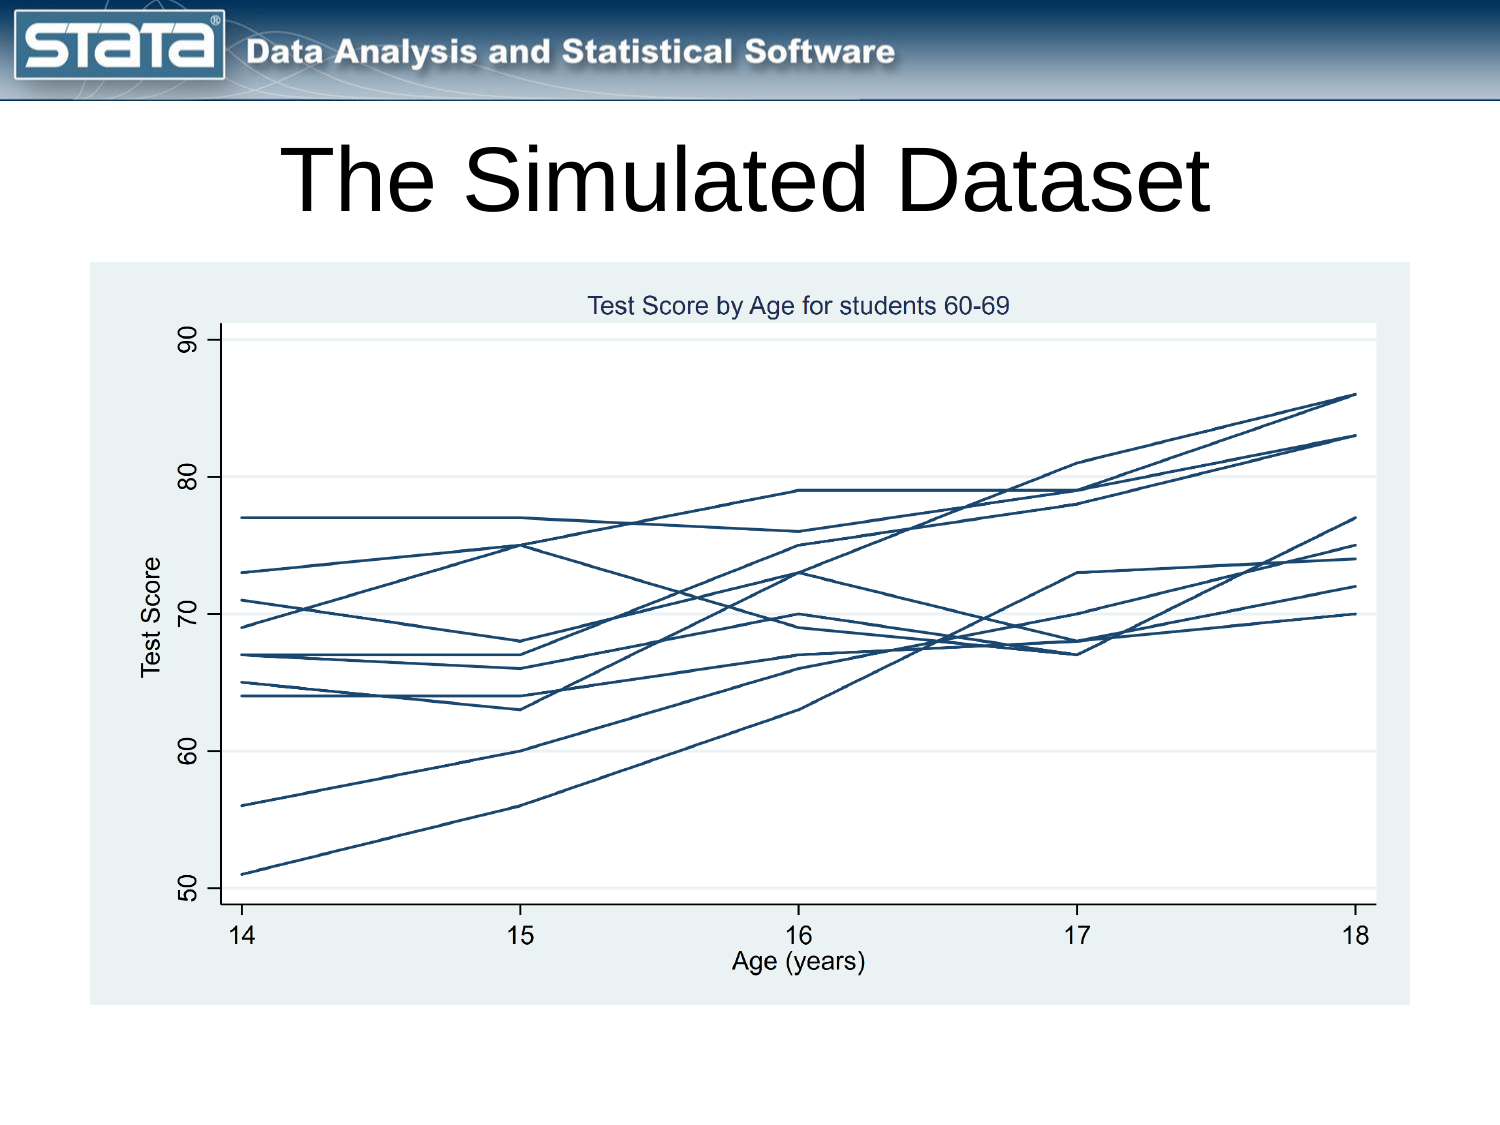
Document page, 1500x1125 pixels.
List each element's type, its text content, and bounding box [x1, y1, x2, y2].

picture [0, 0, 1500, 102]
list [89, 262, 1411, 1006]
title The Simulated Dataset [70, 109, 1421, 250]
